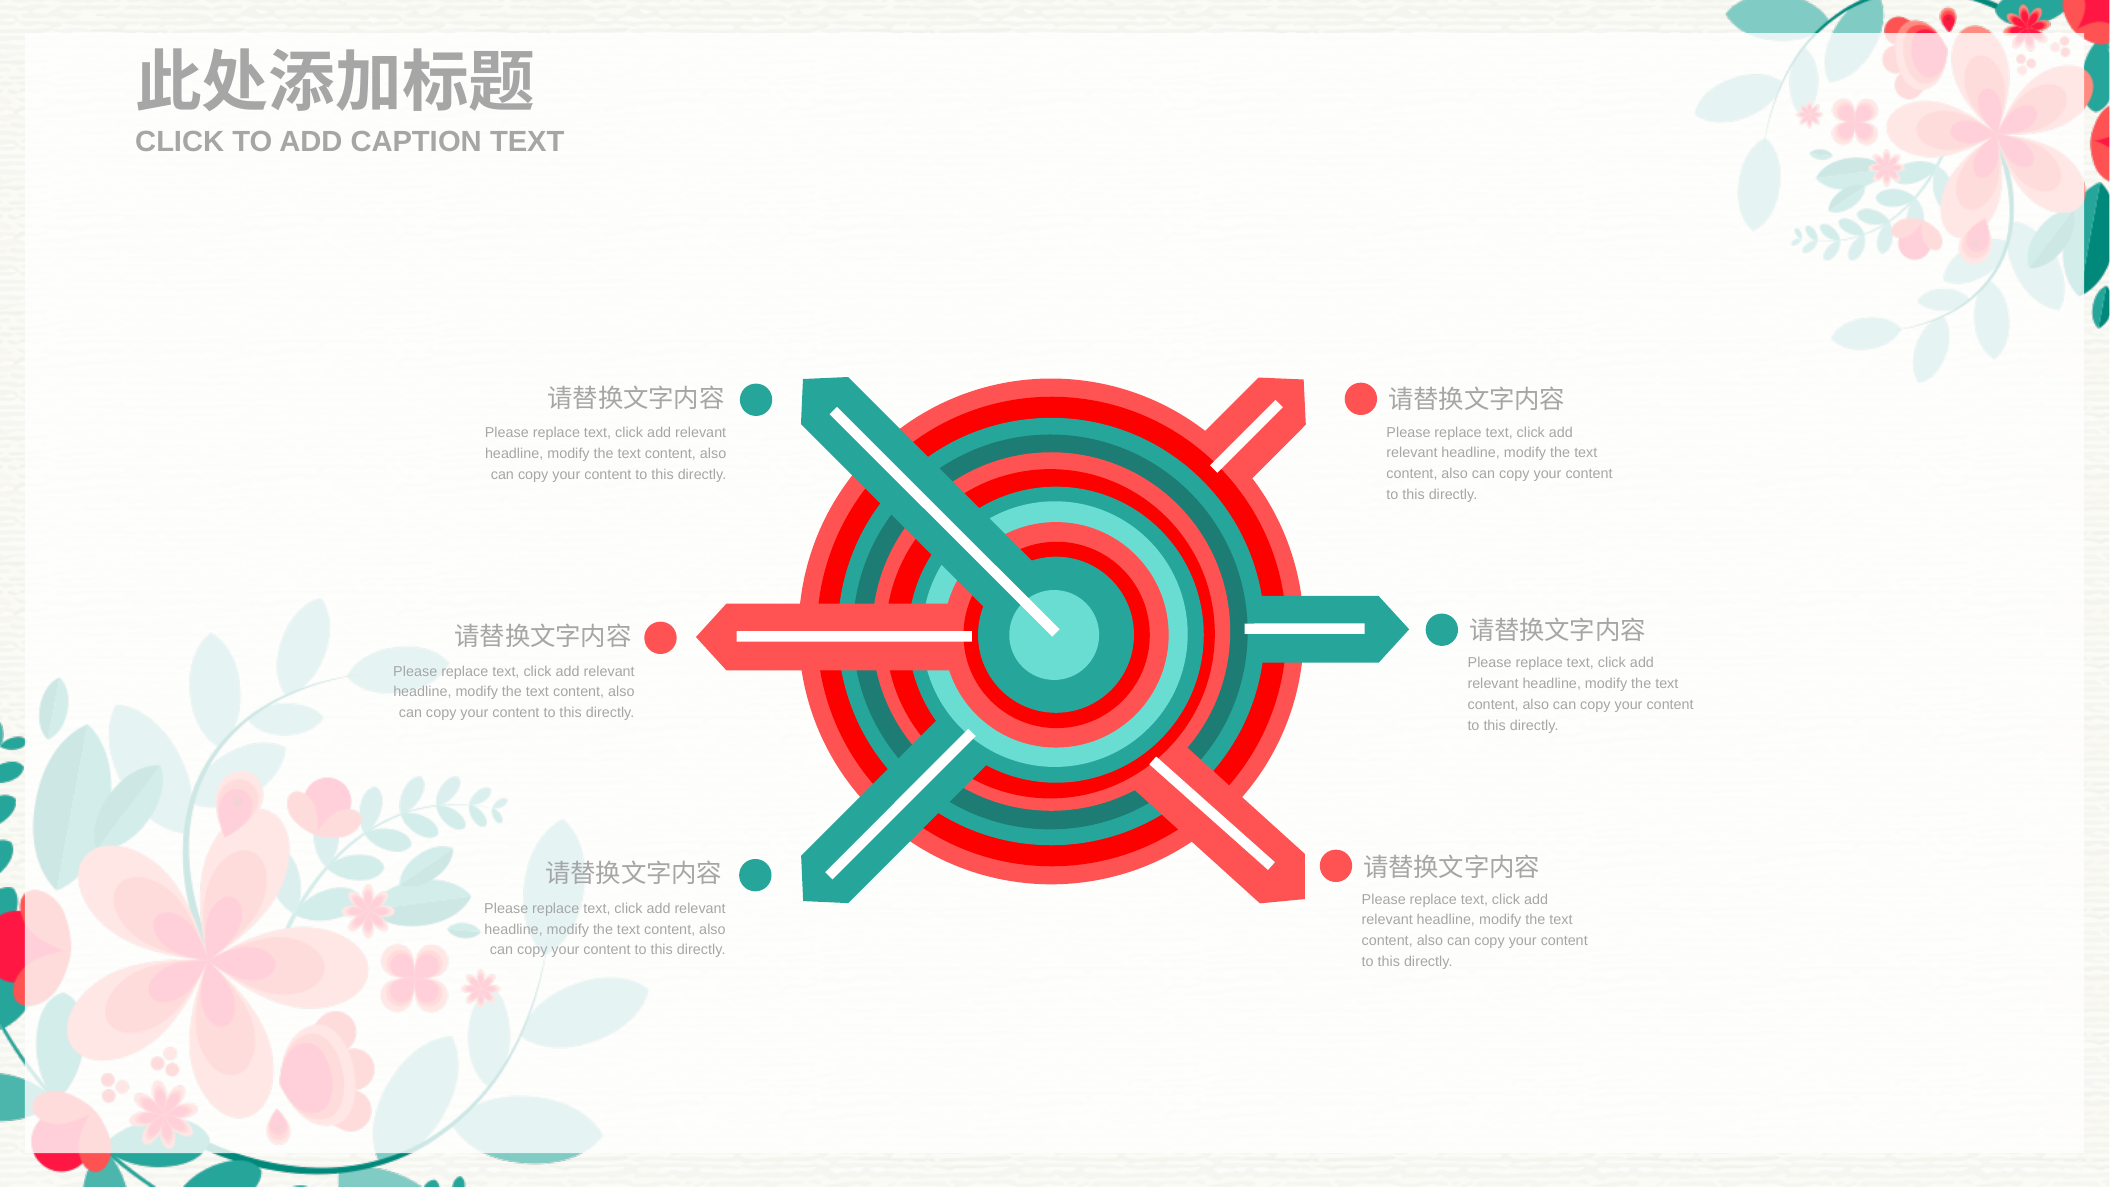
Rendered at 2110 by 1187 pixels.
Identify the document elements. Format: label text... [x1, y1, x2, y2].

picture [0, 0, 2110, 1187]
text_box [1135, 417, 1410, 846]
text_box [1319, 849, 1353, 883]
text_box Please replace text, click add relevant headline, modify the text content, also can copy your content to this directly. [1361, 886, 1597, 959]
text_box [1135, 377, 1306, 417]
text_box [644, 621, 677, 654]
text_box [739, 383, 773, 416]
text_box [1135, 452, 1305, 904]
text_box 请替换文字内容 [524, 377, 728, 411]
text_box 请替换文字内容 [1385, 376, 1581, 415]
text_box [800, 376, 1135, 713]
text_box Please replace text, click add relevant headline, modify the text content, also can copy your content to this directly. [1410, 419, 1622, 492]
text_box Please replace text, click add relevant headline, modify the text content, also can copy your content to this directly. [483, 420, 728, 483]
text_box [695, 522, 1169, 748]
text_box 请替换文字内容 [432, 615, 635, 649]
text_box [1425, 613, 1459, 646]
text_box CLICK TO ADD CAPTION TEXT [135, 122, 596, 158]
text_box [1344, 382, 1378, 415]
text_box 请替换文字内容 [1360, 843, 1556, 882]
text_box 此处添加标题 [135, 38, 596, 119]
text_box Please replace text, click add relevant headline, modify the text content, also can copy your content to this directly. [391, 658, 636, 721]
text_box 请替换文字内容 [523, 852, 726, 887]
text_box [739, 858, 772, 892]
text_box Please replace text, click add relevant headline, modify the text content, also can copy your content to this directly. [482, 895, 727, 959]
text_box 请替换文字内容 [1466, 607, 1662, 646]
text_box Please replace text, click add relevant headline, modify the text content, also can copy your content to this directly. [1467, 650, 1703, 723]
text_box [801, 486, 1204, 904]
